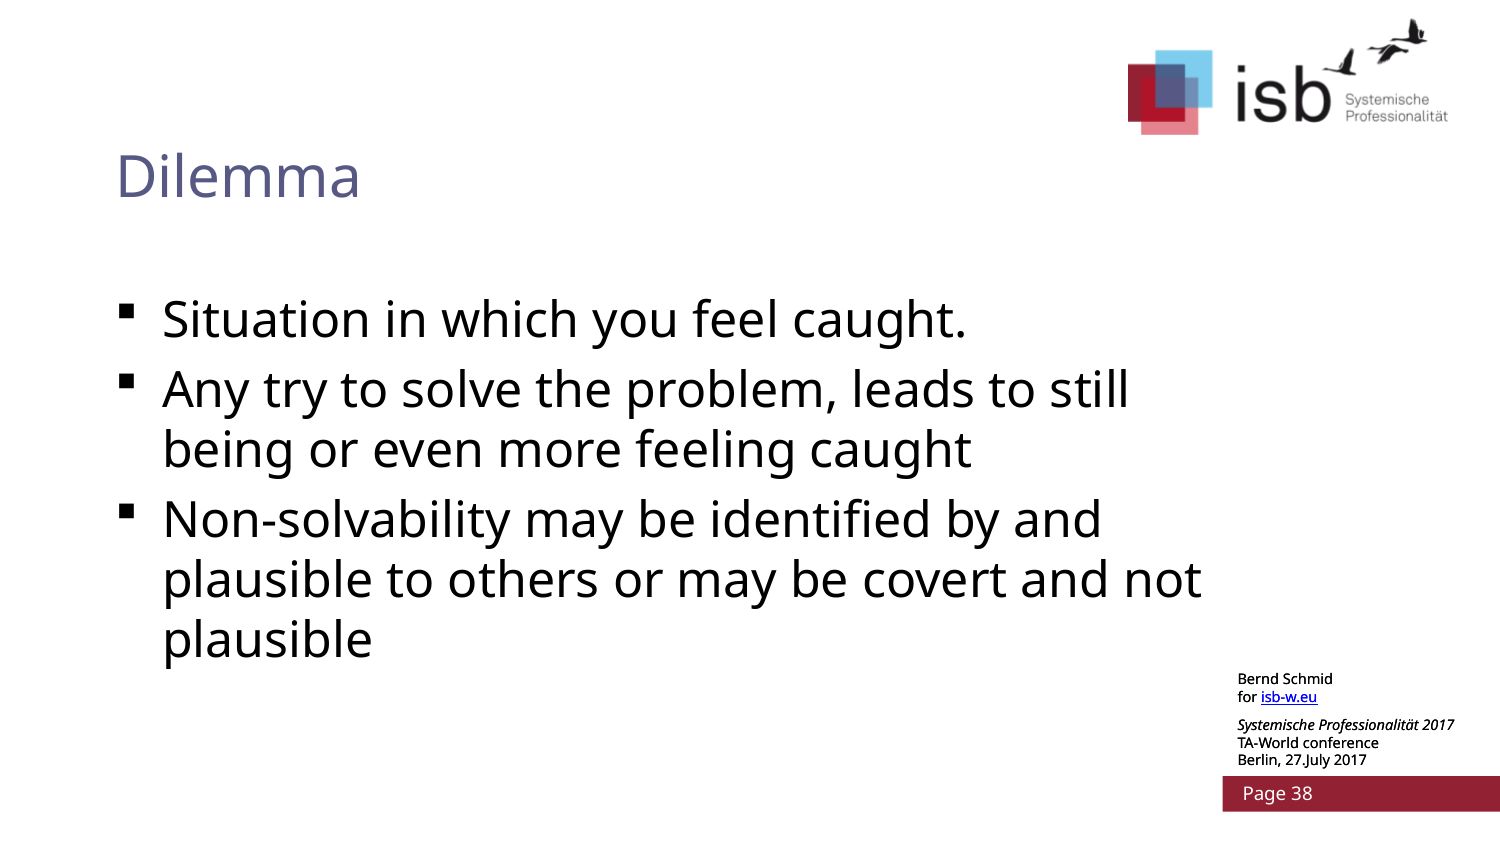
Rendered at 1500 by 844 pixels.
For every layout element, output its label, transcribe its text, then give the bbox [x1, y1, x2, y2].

title Dilemma [100, 67, 1223, 280]
list Situation in which you feel caught. Any try to solve the problem, leads to still being or even more feeling caught Non-solvability may be identified by and plausible to others or may be covert and not plausible [100, 280, 1223, 812]
picture [1128, 14, 1461, 139]
text_box Bernd Schmid for isb-w.eu Systemische Professionalität 2017 TA-World conference Berlin, 27.July 2017 [1222, 543, 1500, 776]
slide_number Page 38 [1222, 776, 1500, 812]
